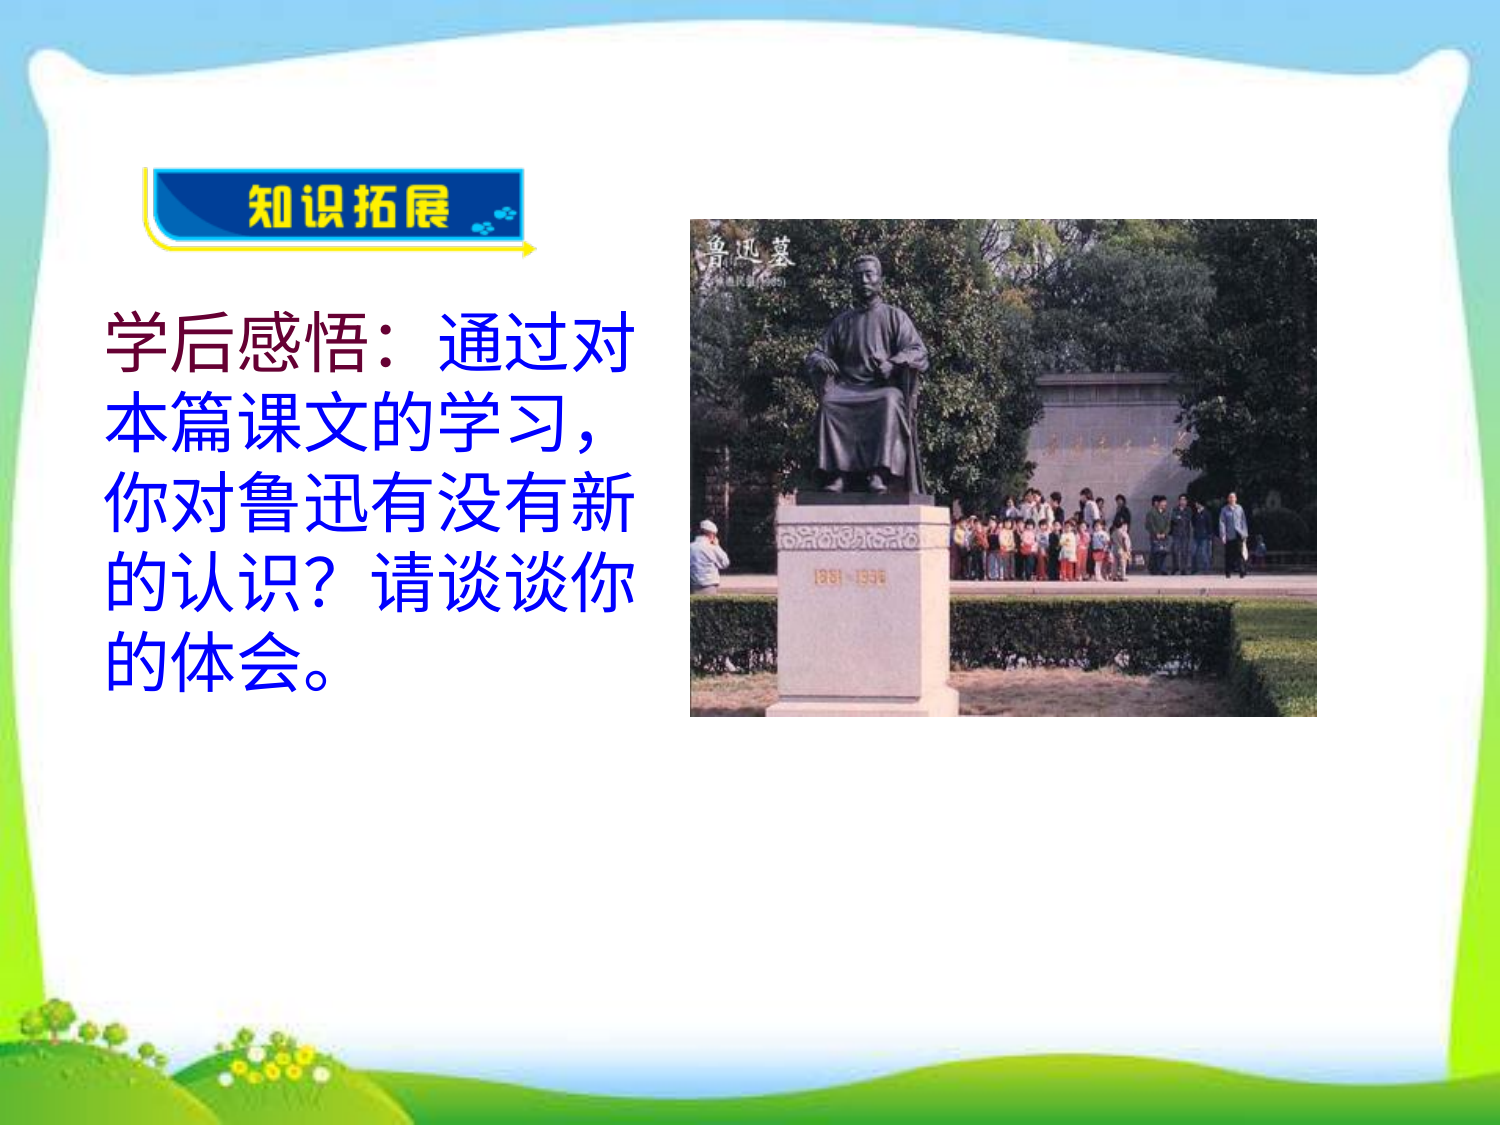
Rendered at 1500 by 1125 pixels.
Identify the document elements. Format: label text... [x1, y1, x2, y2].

text_box 学后感悟：通过对本篇课文的学习，你对鲁迅有没有新的认识？请谈谈你的体会。 [88, 293, 656, 822]
picture [0, 0, 1500, 1125]
